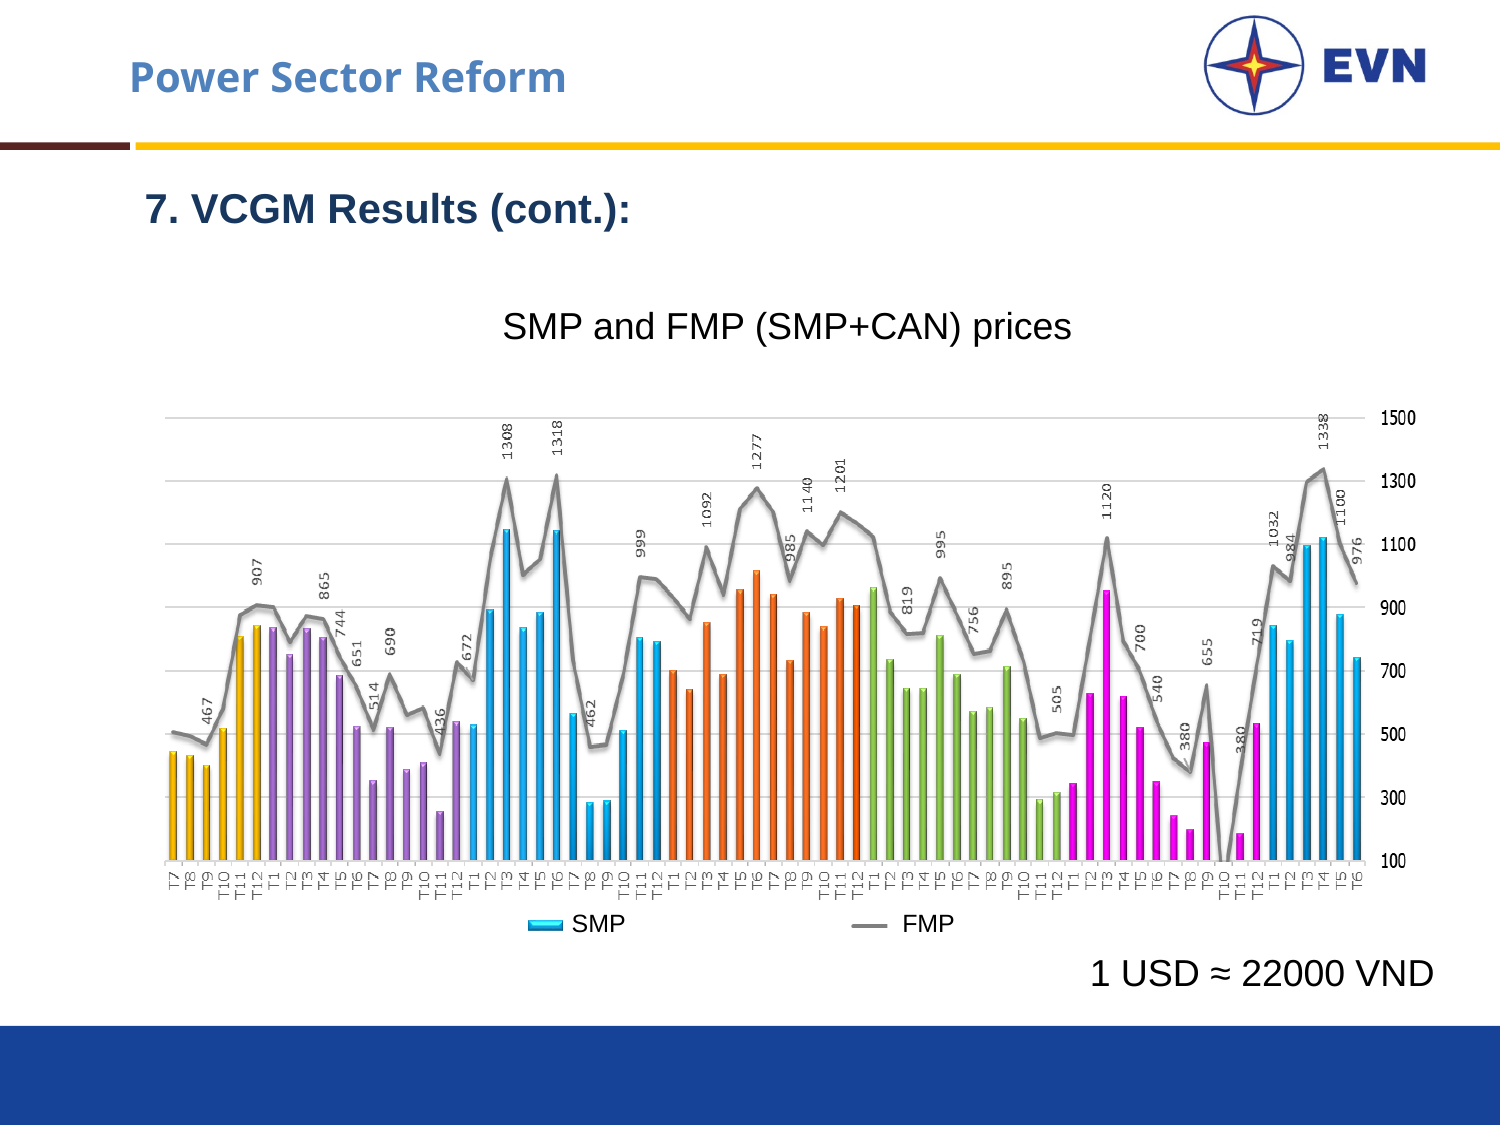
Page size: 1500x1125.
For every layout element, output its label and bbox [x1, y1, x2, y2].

text_box [0, 150, 1500, 1125]
picture [133, 268, 1423, 954]
text_box [0, 142, 1500, 150]
text_box [0, 0, 1500, 142]
